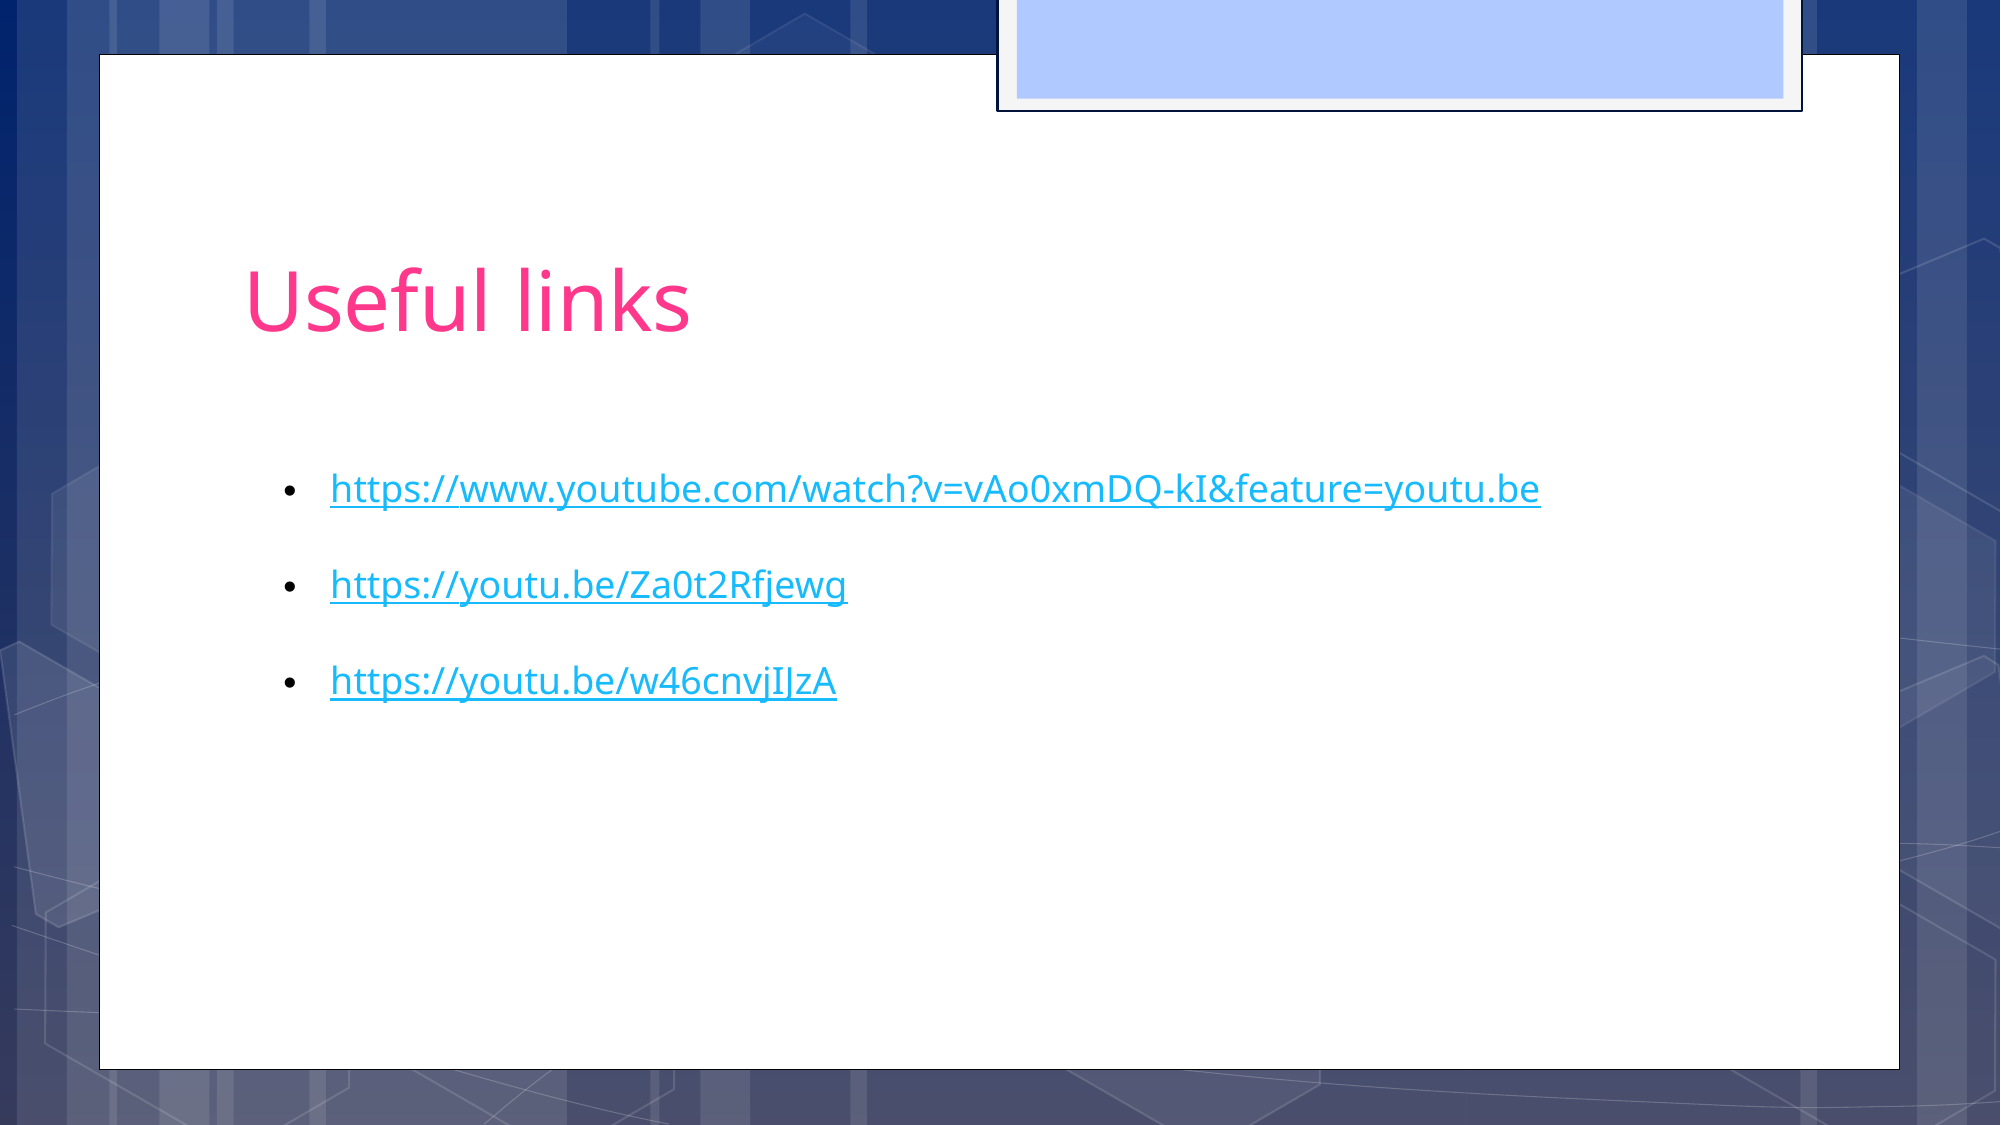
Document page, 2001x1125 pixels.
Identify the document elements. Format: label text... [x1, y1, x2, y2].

text_box https://www.youtube.com/watch?v=vAo0xmDQ-kI&feature=youtu.be https://youtu.be/Za0t2Rfjewg https://youtu.be/w46cnvjIJzA [268, 457, 1870, 716]
title Useful links [228, 168, 1765, 357]
